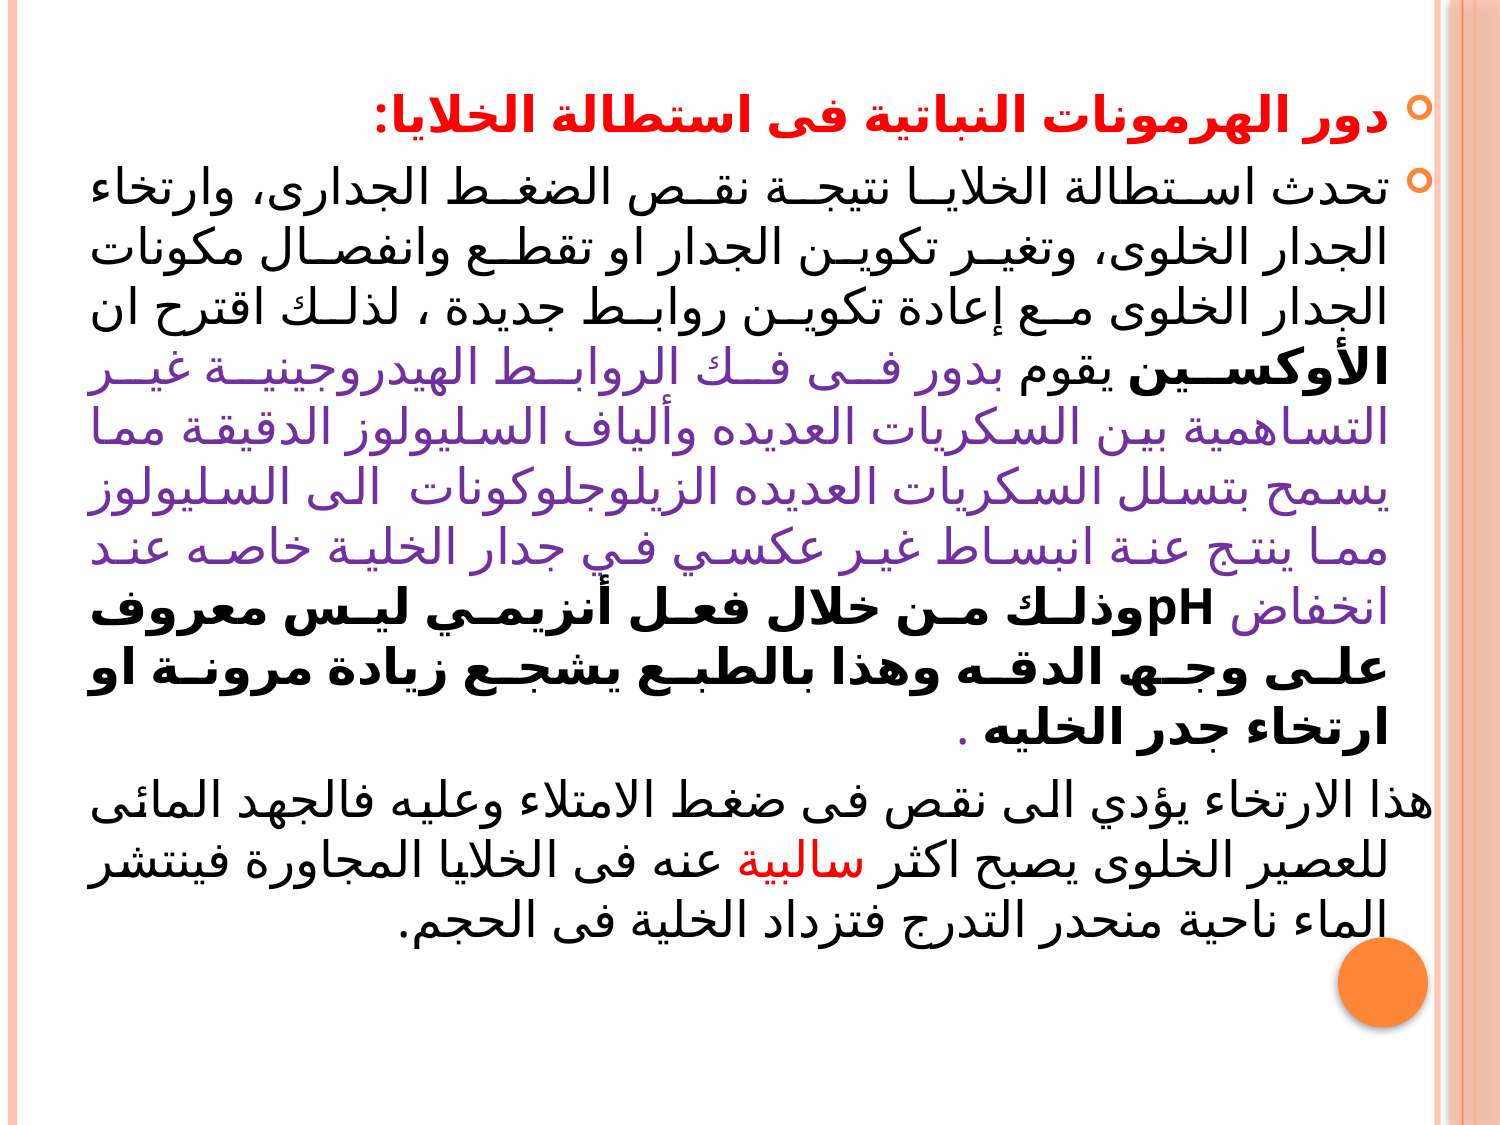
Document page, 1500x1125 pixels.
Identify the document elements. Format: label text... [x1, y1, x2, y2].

text_box دور الھرمونات النباتیة فى استطالة الخلایا: تحدث استطالة الخلایا نتیجة نقص الضغط الجدارى، وارتخاء الجدار الخلوى، وتغیر تكوین الجدار او تقطع وانفصال مكونات الجدار الخلوى مع إعادة تكوین روابط جدیدة ، لذلك اقترح ان الأوكسین یقوم بدور فى فك الروابط الھیدروجینیة غیر التساھمية بین السكريات العديده وألیاف السليولوز الدقیقة مما یسمح بتسلل السكريات العديده الزيلوجلوكونات الى السليولوز مما ینتج عنة انبساط غیر عكسي في جدار الخلية خاصه عند انخفاض pHوذلك من خلال فعل أنزیمي لیس معروف على وجھ الدقه وھذا بالطبع یشجع زیادة مرونة او ارتخاء جدر الخليه . هذا الارتخاء يؤدي الى نقص فى ضغط الامتلاء وعلیه فالجھد المائى للعصیر الخلوى یصبح اكثر سالبیة عنه فى الخلایا المجاورة فینتشر الماء ناحیة منحدر التدرج فتزداد الخلیة فى الحجم. [75, 75, 1450, 1005]
